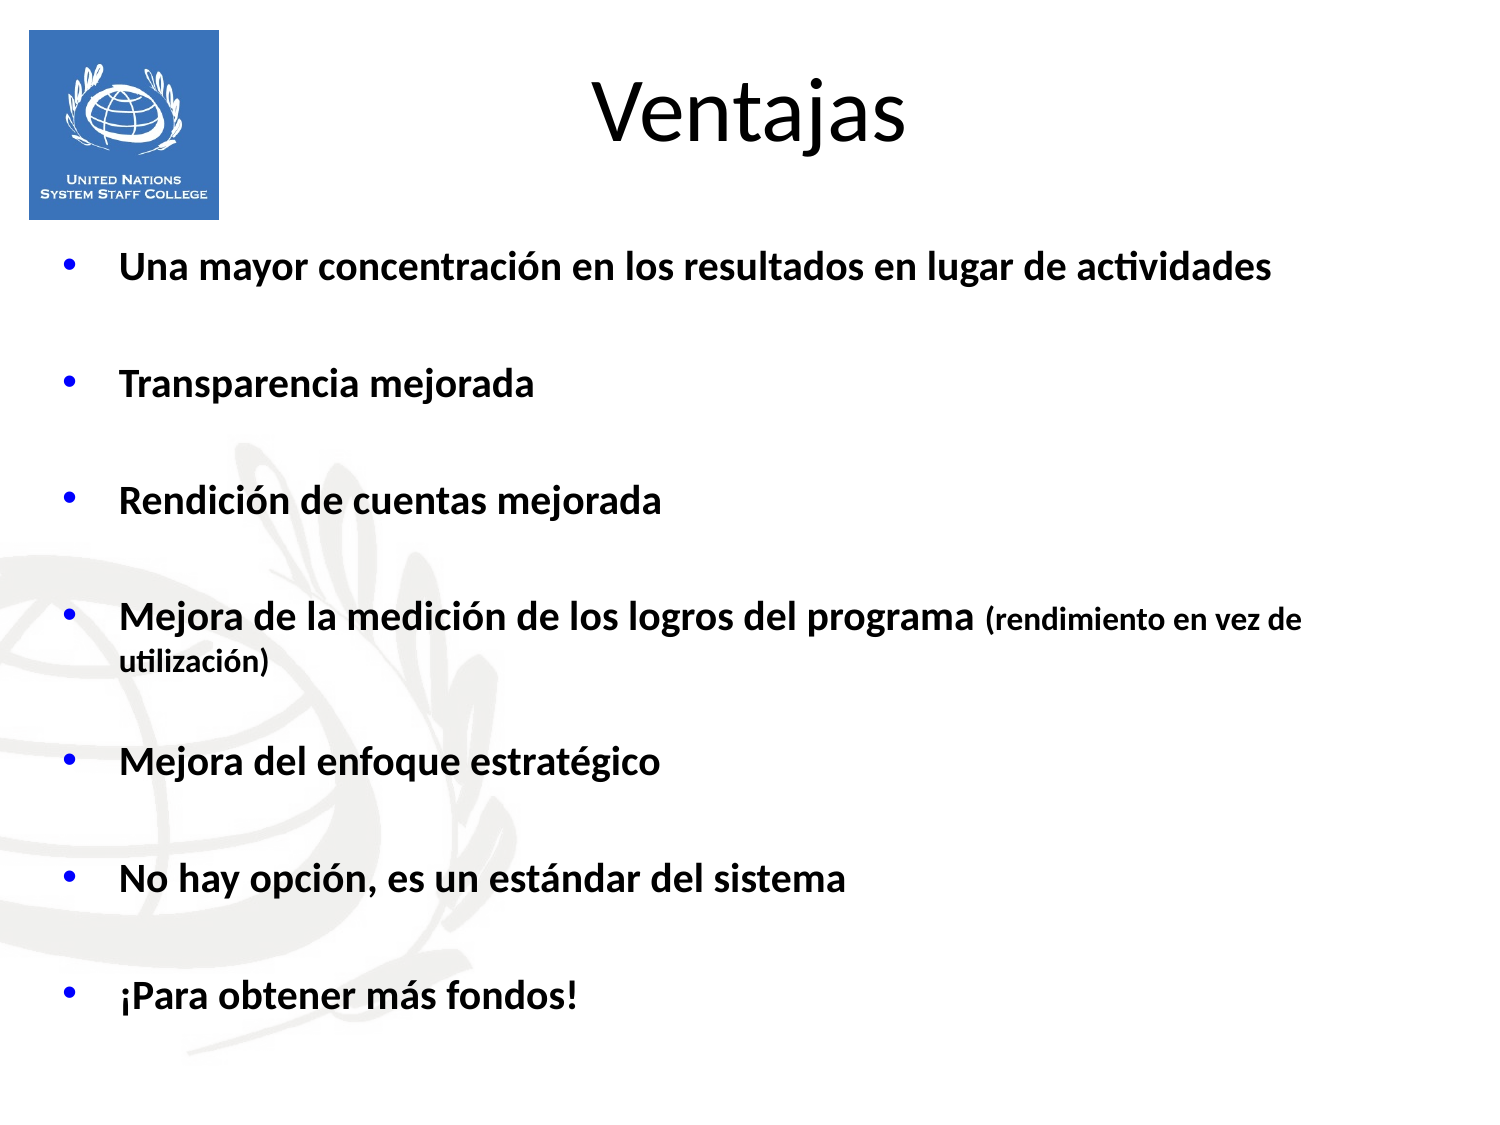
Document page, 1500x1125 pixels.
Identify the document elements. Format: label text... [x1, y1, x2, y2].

text_box Ventajas [112, 42, 1388, 147]
text_box Una mayor concentración en los resultados en lugar de actividades Transparencia mejorada Rendición de cuentas mejorada Mejora de la medición de los logros del programa (rendimiento en vez de utilización) Mejora del enfoque estratégico No hay opción, es un estándar del sistema ¡Para obtener más fondos! [47, 231, 1436, 1059]
picture [29, 30, 219, 220]
